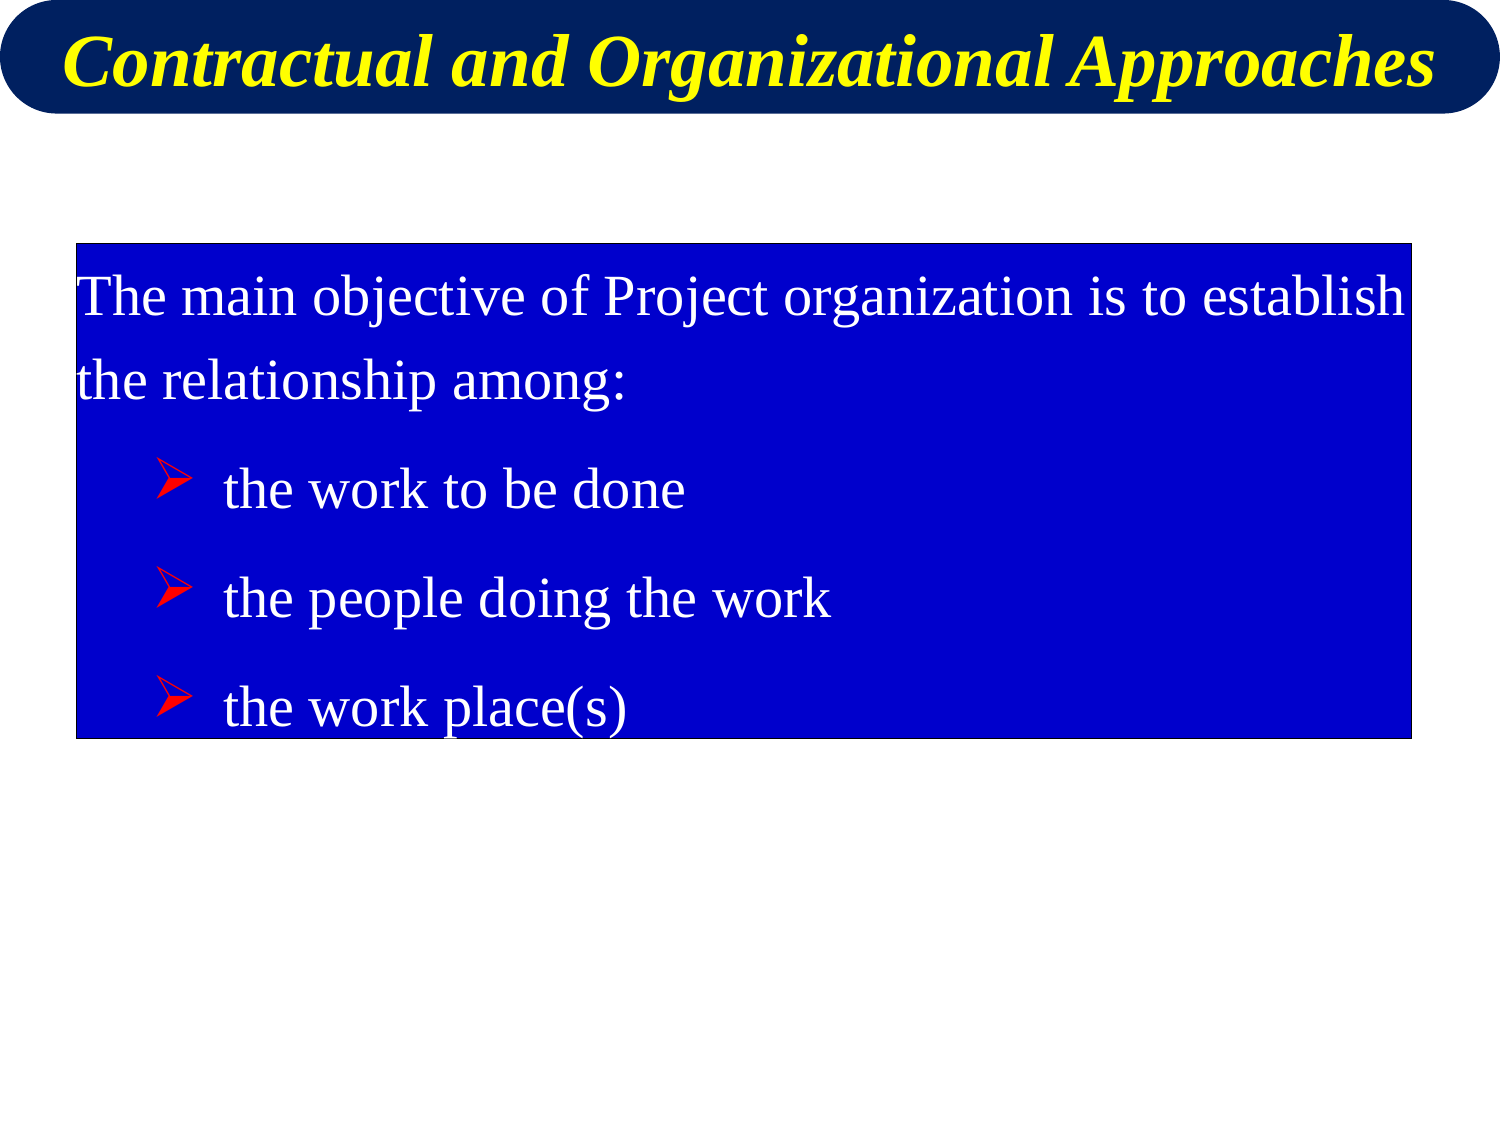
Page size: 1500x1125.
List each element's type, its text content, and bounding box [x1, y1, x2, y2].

text_box The main objective of Project organization is to establish the relationship among: the work to be done the people doing the work the work place(s) [76, 243, 1412, 739]
text_box Contractual and Organizational Approaches [0, 0, 1500, 114]
